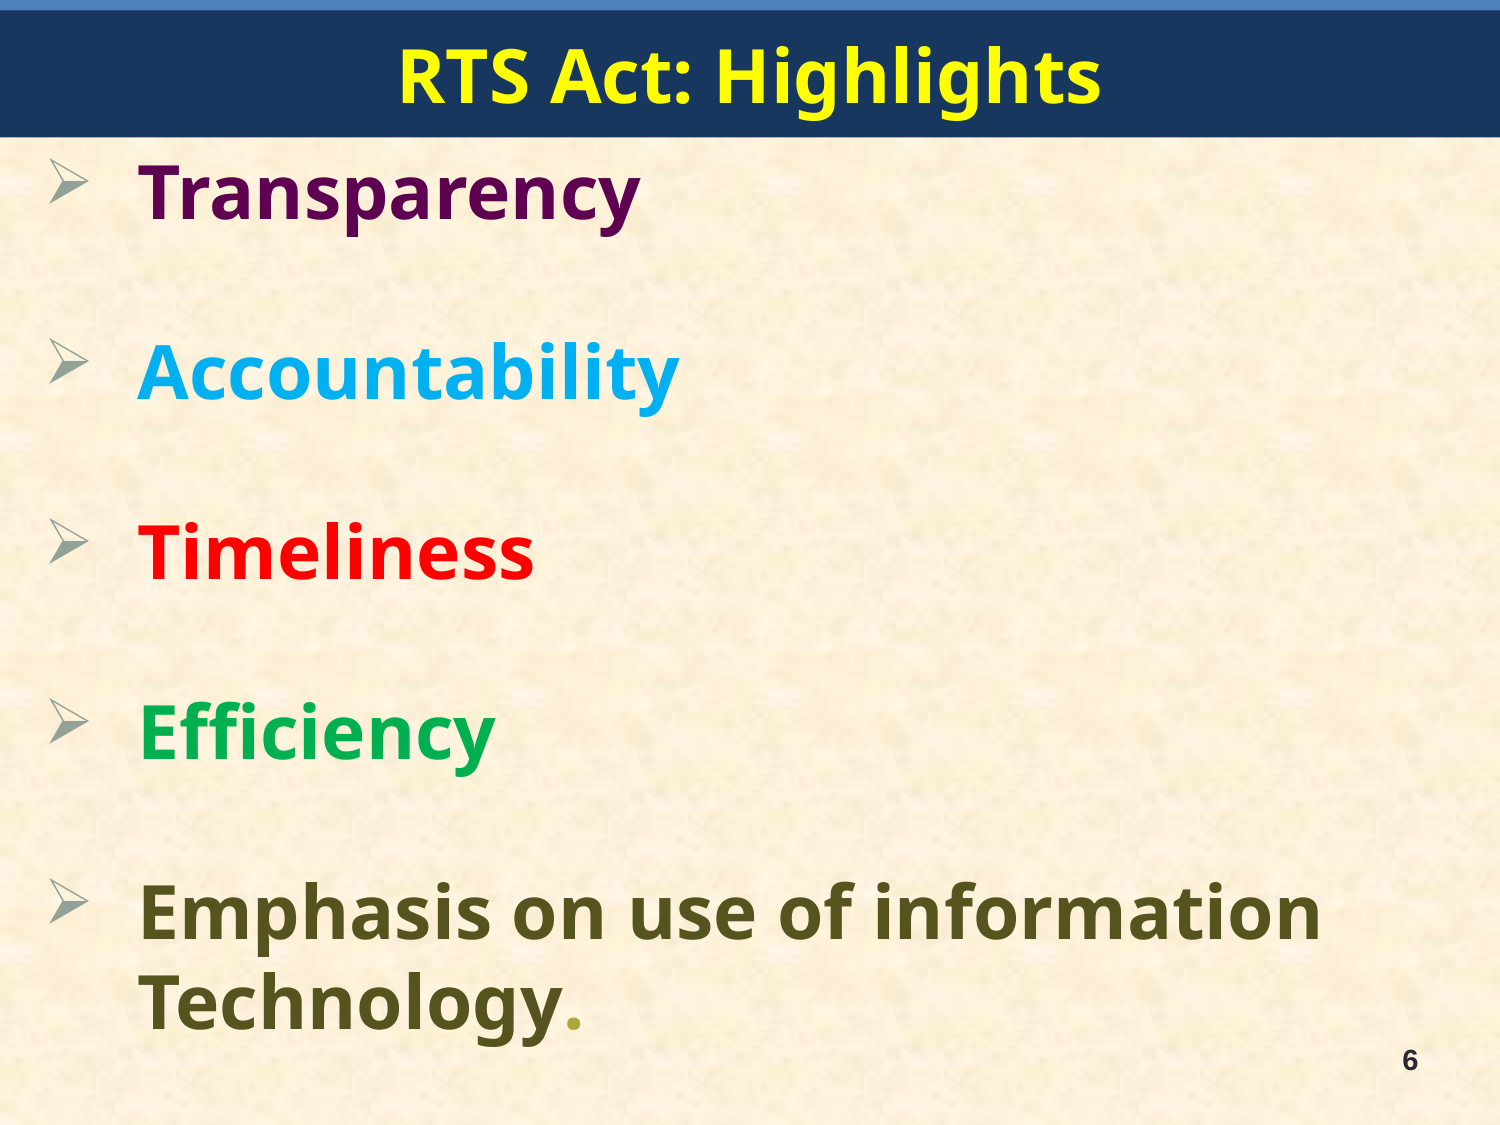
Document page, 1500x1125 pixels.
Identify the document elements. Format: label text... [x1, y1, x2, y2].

text_box RTS Act: Highlights [0, 8, 1500, 140]
text_box Transparency Accountability Timeliness Efficiency Emphasis on use of information Technology. [0, 140, 1500, 1125]
text_box 6 [1387, 1025, 1463, 1092]
